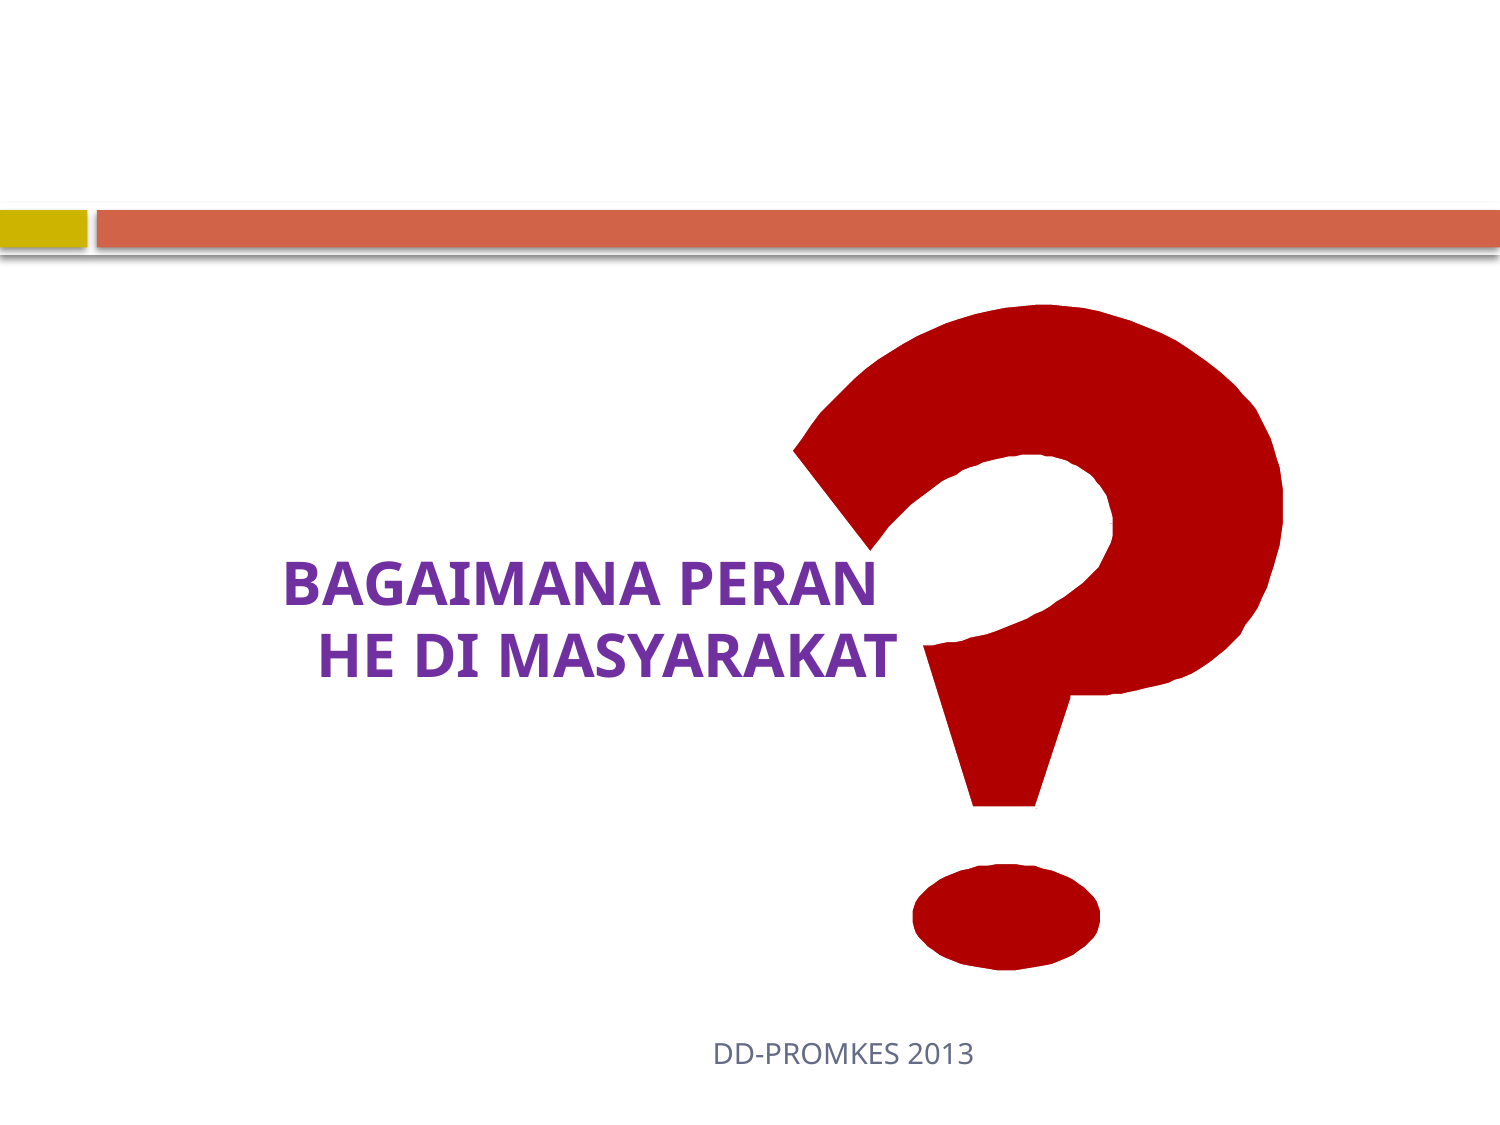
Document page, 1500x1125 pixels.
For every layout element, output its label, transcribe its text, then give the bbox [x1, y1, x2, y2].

list BAGAIMANA PERAN HE DI MASYARAKAT [225, 537, 781, 750]
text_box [787, 299, 1288, 976]
footer DD-PROMKES 2013 [99, 1024, 990, 1085]
